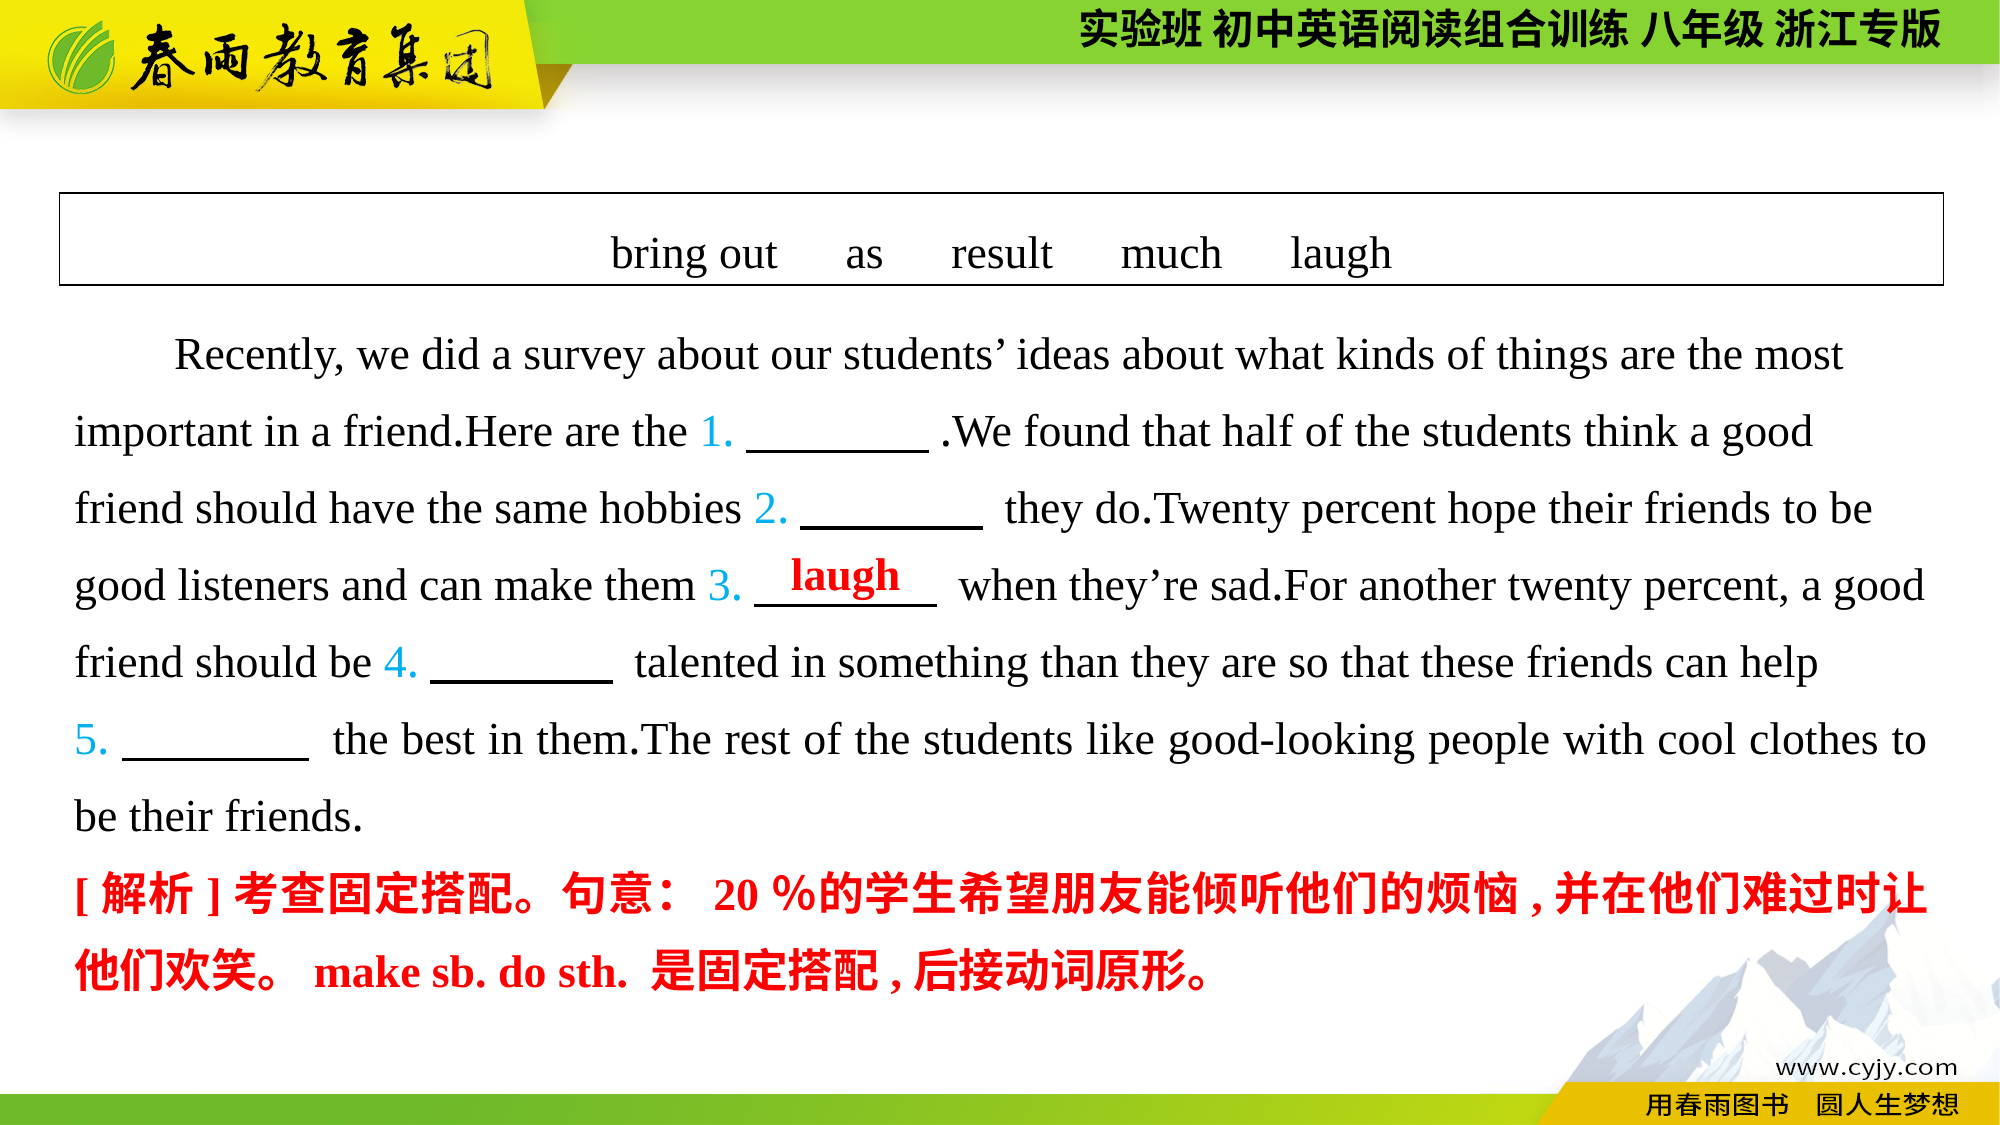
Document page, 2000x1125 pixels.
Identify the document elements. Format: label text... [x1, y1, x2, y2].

picture [0, 0, 2000, 1125]
text_box Recently, we did a survey about our students’ ideas about what kinds of things are the most important in a friend.Here are the 1. .We found that half of the students think a good friend should have the same hobbies 2. they do.Twenty percent hope their friends to be good listeners and can make them 3. when they’re sad.For another twenty percent, a good friend should be 4. talented in something than they are so that these friends can help 5. the best in them.The rest of the students like good-looking people with cool clothes to be their friends. [59, 294, 1944, 848]
text_box bring out as result much laugh [59, 193, 1944, 286]
text_box laugh [776, 515, 916, 608]
text_box [解析]考查固定搭配。句意：20％的学生希望朋友能倾听他们的烦恼,并在他们难过时让他们欢笑。make sb. do sth. 是固定搭配,后接动词原形。 [59, 848, 1944, 1004]
